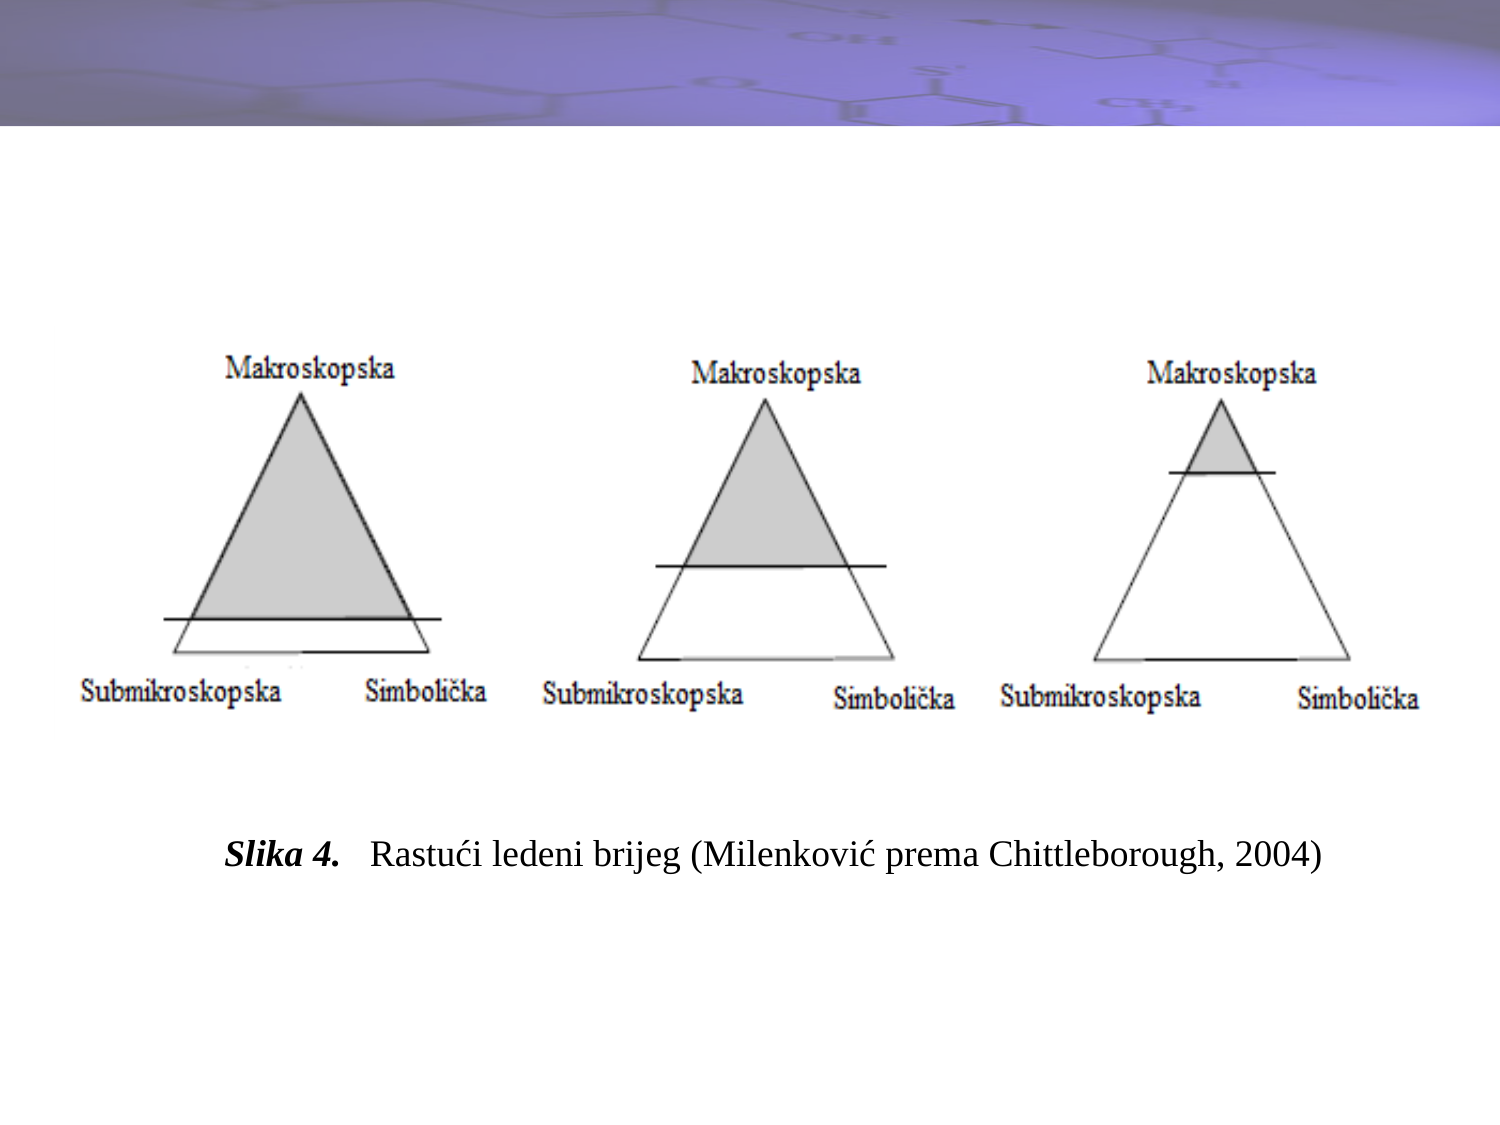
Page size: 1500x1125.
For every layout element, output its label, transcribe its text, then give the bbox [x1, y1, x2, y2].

picture [52, 326, 1471, 740]
text_box Slika 4. Rastući ledeni brijeg (Milenković prema Chittleborough, 2004) [135, 798, 1500, 881]
